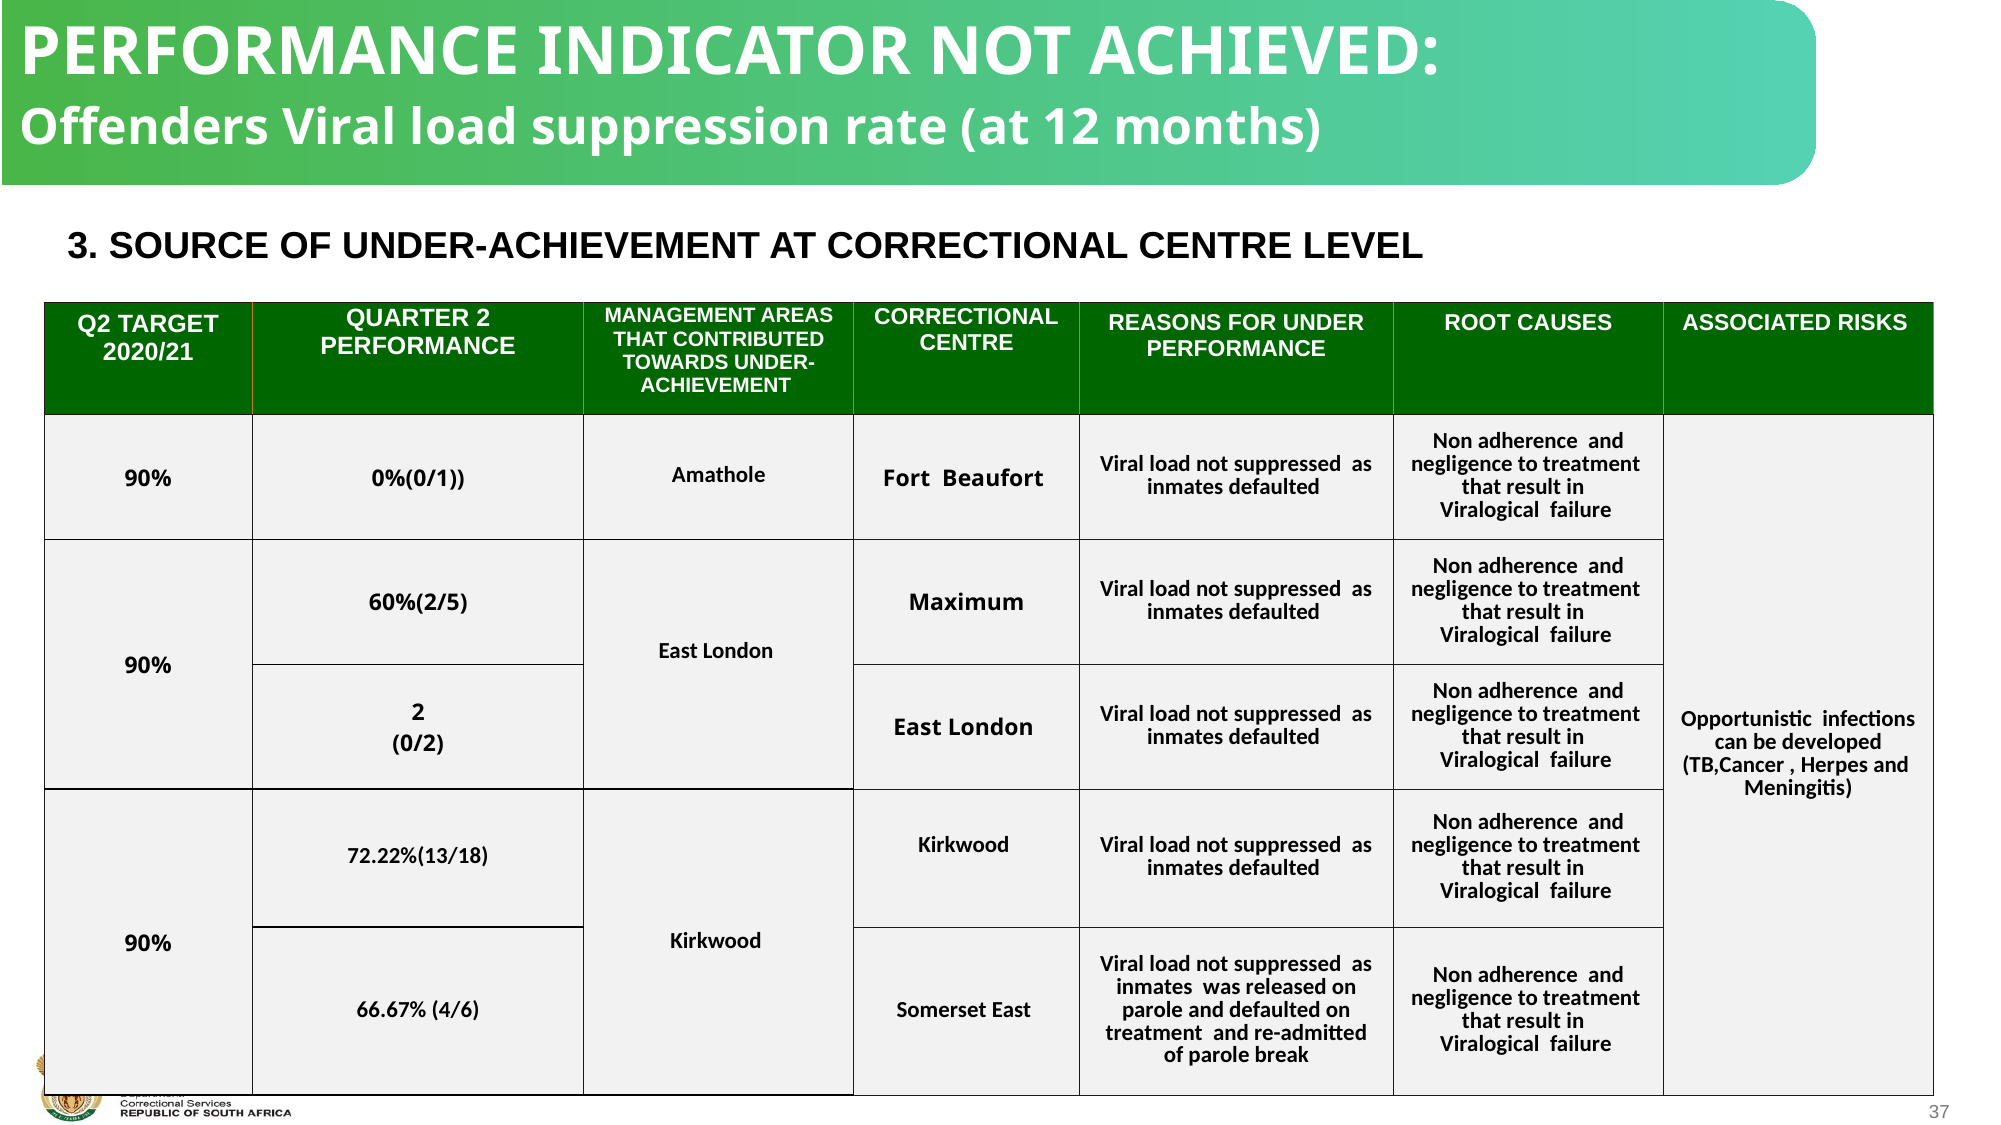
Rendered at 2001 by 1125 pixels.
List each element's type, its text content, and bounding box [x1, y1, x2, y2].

table_cell Non adherence and negligence to treatment that result in Viralogical failure [1394, 790, 1663, 927]
table_cell Amathole [584, 415, 853, 539]
table_cell Somerset East [854, 928, 1079, 1095]
table_cell Non adherence and negligence to treatment that result in Viralogical failure [1394, 928, 1663, 1095]
table_cell Non adherence and negligence to treatment that result in Viralogical failure [1394, 415, 1663, 539]
table_cell East London [584, 540, 853, 788]
table_cell Viral load not suppressed as inmates defaulted [1080, 665, 1393, 789]
table_cell Viral load not suppressed as inmates defaulted [1080, 415, 1393, 539]
text_box [2, 0, 1816, 185]
table_header Q2 TARGET 2020/21 [45, 303, 252, 414]
table_cell Non adherence and negligence to treatment that result in Viralogical failure [1394, 540, 1663, 664]
table_header CORRECTIONAL CENTRE [854, 303, 1079, 414]
table_cell Kirkwood [854, 790, 1079, 927]
table_cell East London [854, 665, 1079, 789]
table_header REASONS FOR UNDER PERFORMANCE [1080, 303, 1393, 414]
picture [33, 1049, 332, 1123]
table_cell 2 (0/2) [253, 665, 583, 788]
table_header QUARTER 2 PERFORMANCE [253, 303, 583, 414]
table_cell Kirkwood [584, 790, 853, 1094]
table_cell Non adherence and negligence to treatment that result in Viralogical failure [1394, 665, 1663, 789]
table_cell 66.67% (4/6) [253, 928, 583, 1094]
table_cell Fort Beaufort [854, 415, 1079, 539]
text_box PERFORMANCE INDICATOR NOT ACHIEVED: Offenders Viral load suppression rate (at 12 months) [4, 9, 1803, 96]
table_cell Viral load not suppressed as inmates defaulted [1080, 790, 1393, 927]
table_cell 90% [45, 540, 252, 788]
text_box 3. SOURCE OF UNDER-ACHIEVEMENT AT CORRECTIONAL CENTRE LEVEL [0, 213, 1500, 274]
table_cell 0%(0/1)) [253, 415, 583, 539]
table_header MANAGEMENT AREAS THAT CONTRIBUTED TOWARDS UNDER-ACHIEVEMENT [584, 303, 853, 414]
table_cell 90% [45, 415, 252, 539]
table_cell Opportunistic infections can be developed (TB,Cancer , Herpes and Meningitis) [1664, 415, 1933, 1095]
table_header ASSOCIATED RISKS [1664, 303, 1933, 414]
table_cell 90% [45, 790, 252, 1094]
table_header ROOT CAUSES [1394, 303, 1663, 414]
table_cell 60%(2/5) [253, 540, 583, 664]
table_cell Maximum [854, 540, 1079, 664]
table_cell Viral load not suppressed as inmates defaulted [1080, 540, 1393, 664]
table_cell Viral load not suppressed as inmates was released on parole and defaulted on treatment and re-admitted of parole break [1080, 928, 1393, 1095]
table_cell 72.22%(13/18) [253, 790, 583, 926]
